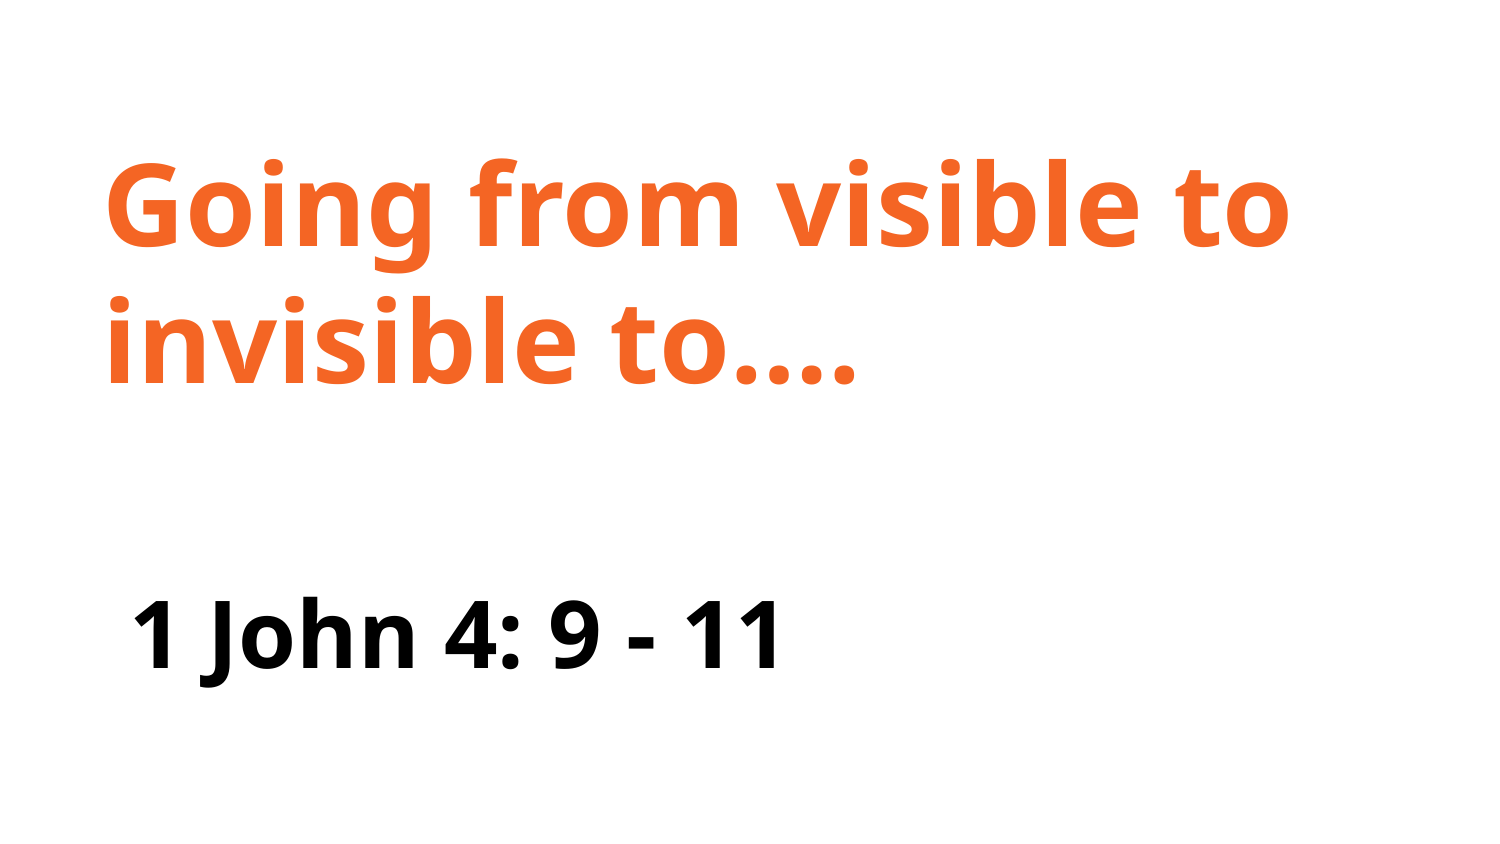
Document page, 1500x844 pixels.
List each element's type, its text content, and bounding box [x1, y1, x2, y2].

text_box 1 John 4: 9 - 11 [114, 559, 1359, 727]
title Going from visible to invisible to…. [87, 116, 1360, 243]
